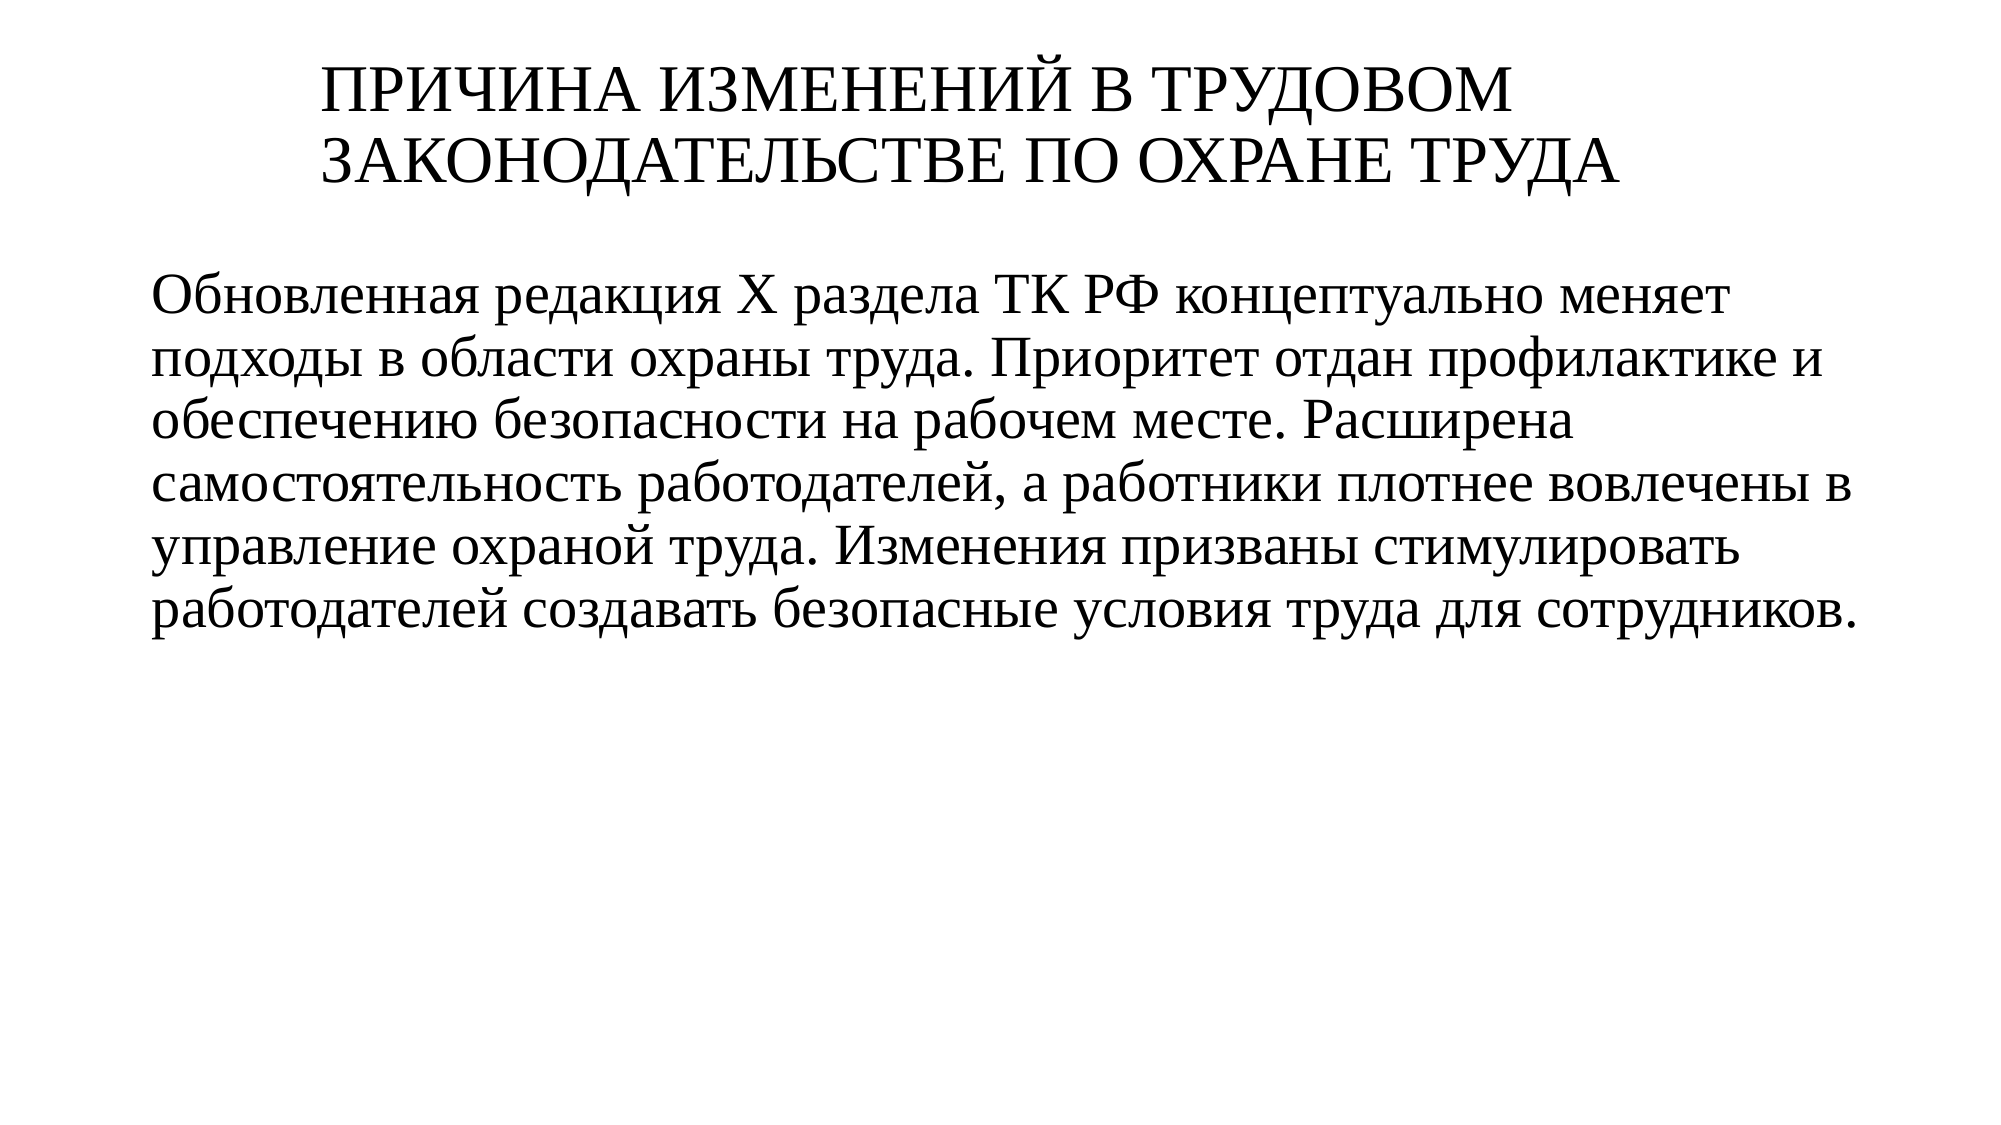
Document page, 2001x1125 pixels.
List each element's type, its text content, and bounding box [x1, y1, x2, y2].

list Обновленная редакция Х раздела ТК РФ концептуально меняет подходы в области охраны труда. Приоритет отдан профилактике и обеспечению безопасности на рабочем месте. Расширена самостоятельность работодателей, а работники плотнее вовлечены в управление охраной труда. Изменения призваны стимулировать работодателей создавать безопасные условия труда для сотрудников. [136, 255, 1877, 942]
title Причина изменений в трудовом законодательстве по охране труда [305, 78, 1700, 173]
